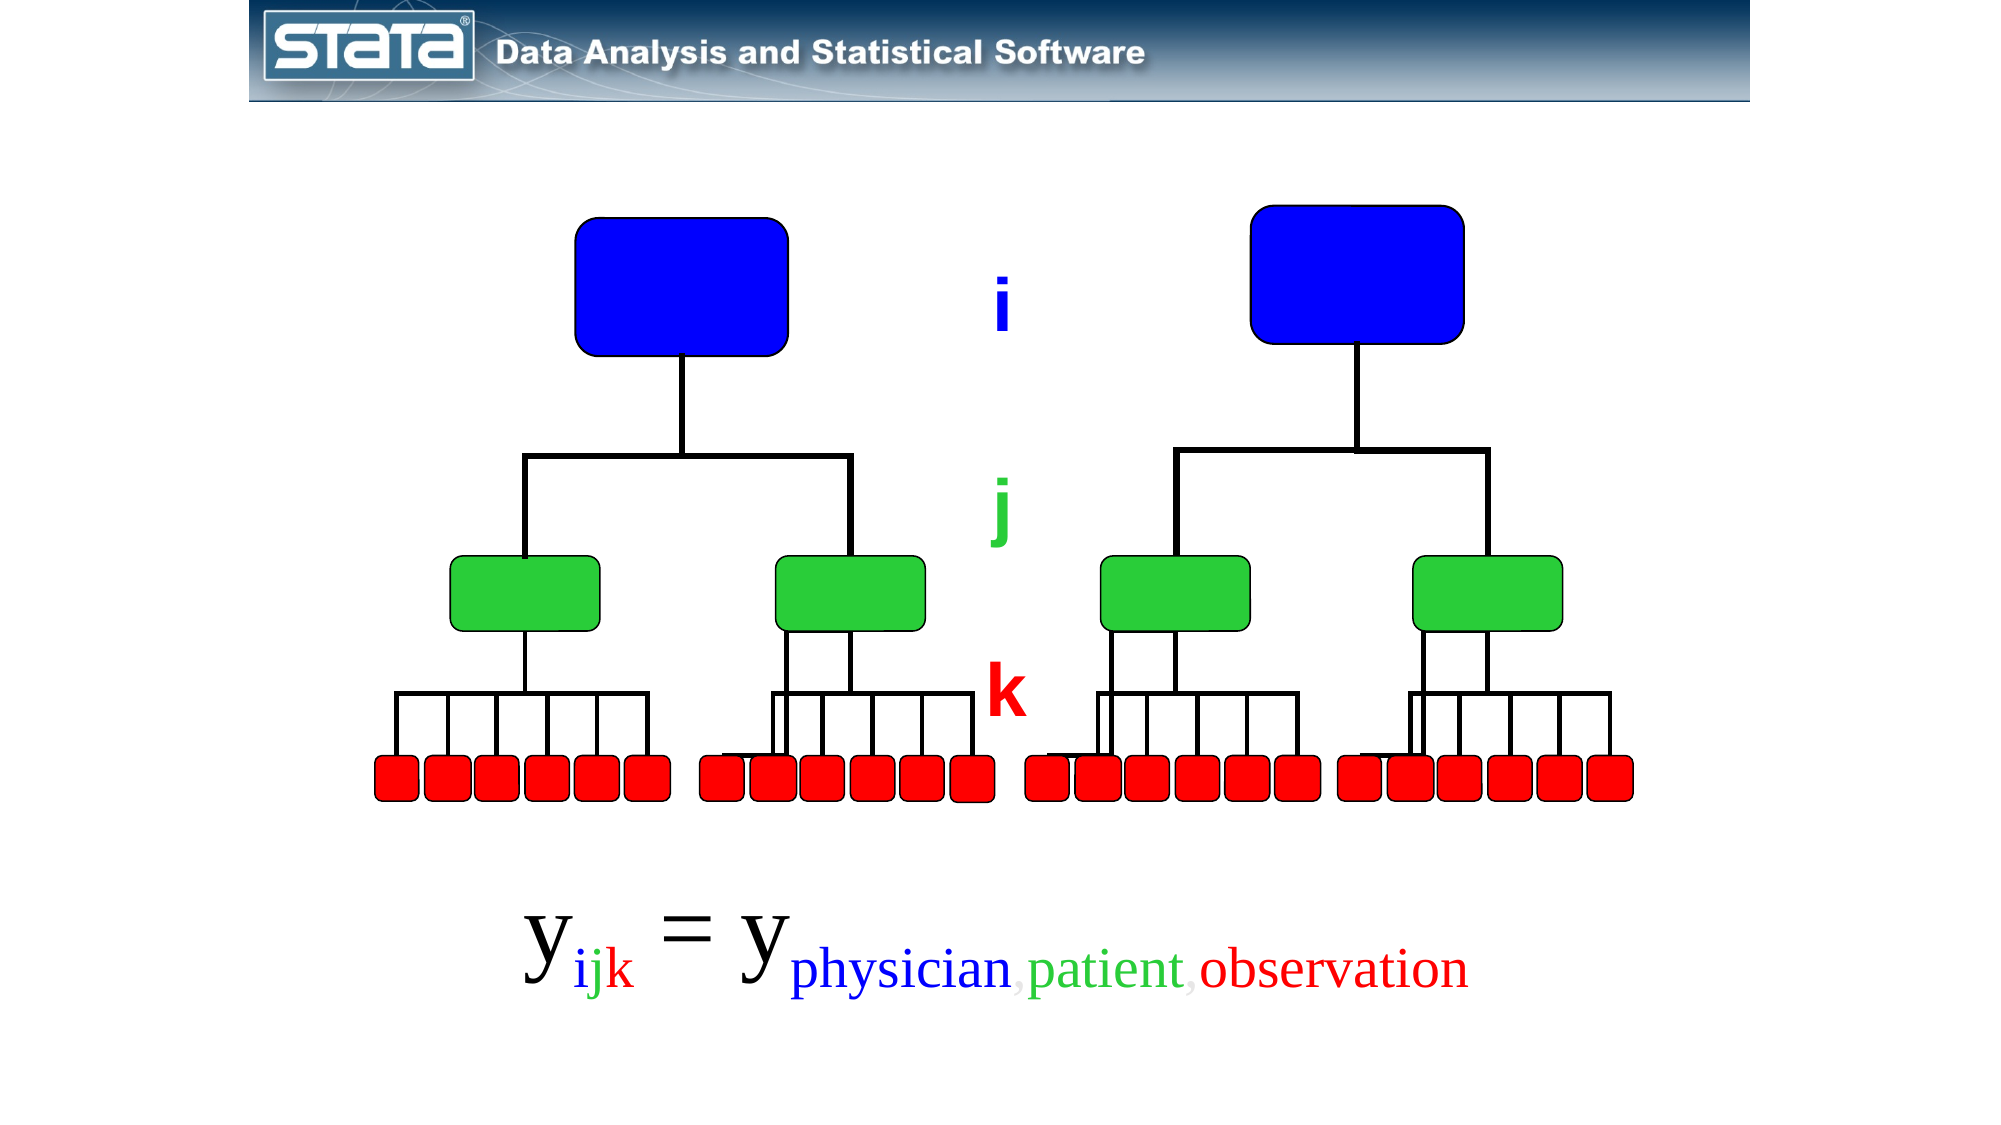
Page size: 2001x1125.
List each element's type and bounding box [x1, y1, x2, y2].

picture [249, 0, 1750, 102]
text_box [250, 205, 1743, 993]
